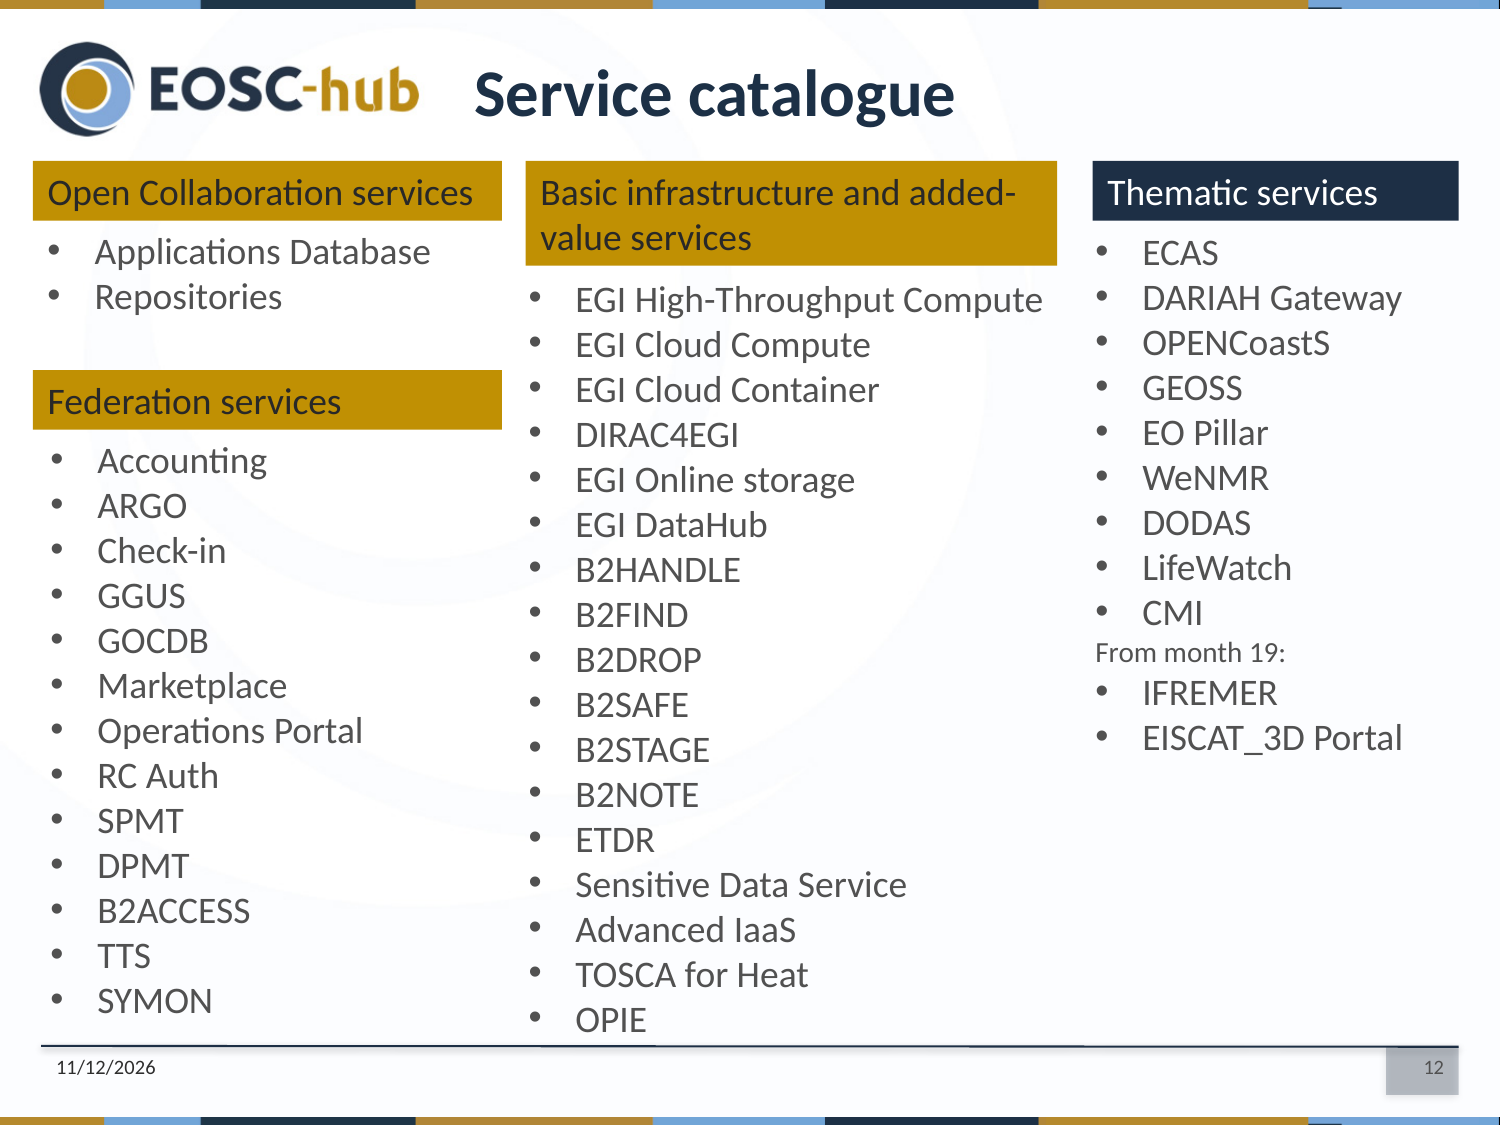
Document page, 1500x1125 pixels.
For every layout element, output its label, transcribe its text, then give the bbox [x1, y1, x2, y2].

text_box Thematic services [1092, 160, 1459, 221]
text_box EGI High-Throughput Compute EGI Cloud Compute EGI Cloud Container DIRAC4EGI EGI Online storage EGI DataHub B2HANDLE B2FIND B2DROP B2SAFE B2STAGE B2NOTE ETDR Sensitive Data Service Advanced IaaS TOSCA for Heat OPIE [513, 267, 1258, 1092]
text_box Basic infrastructure and added-value services [525, 197, 1058, 266]
text_box [76, 101, 1081, 197]
text_box Federation services [32, 370, 502, 430]
text_box Applications Database Repositories [32, 219, 494, 325]
text_box ECAS DARIAH Gateway OPENCoastS GEOSS EO Pillar WeNMR DODAS LifeWatch CMI From month 19: IFREMER EISCAT_3D Portal [1080, 221, 1500, 811]
slide_number 12 [1074, 1046, 1459, 1094]
picture [0, 0, 1500, 1125]
text_box Accounting ARGO Check-in GGUS GOCDB Marketplace Operations Portal RC Auth SPMT DPMT B2ACCESS TTS SYMON [35, 429, 497, 1029]
list Service catalogue [459, 42, 1441, 185]
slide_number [41, 1046, 392, 1094]
text_box Open Collaboration services [32, 160, 502, 221]
